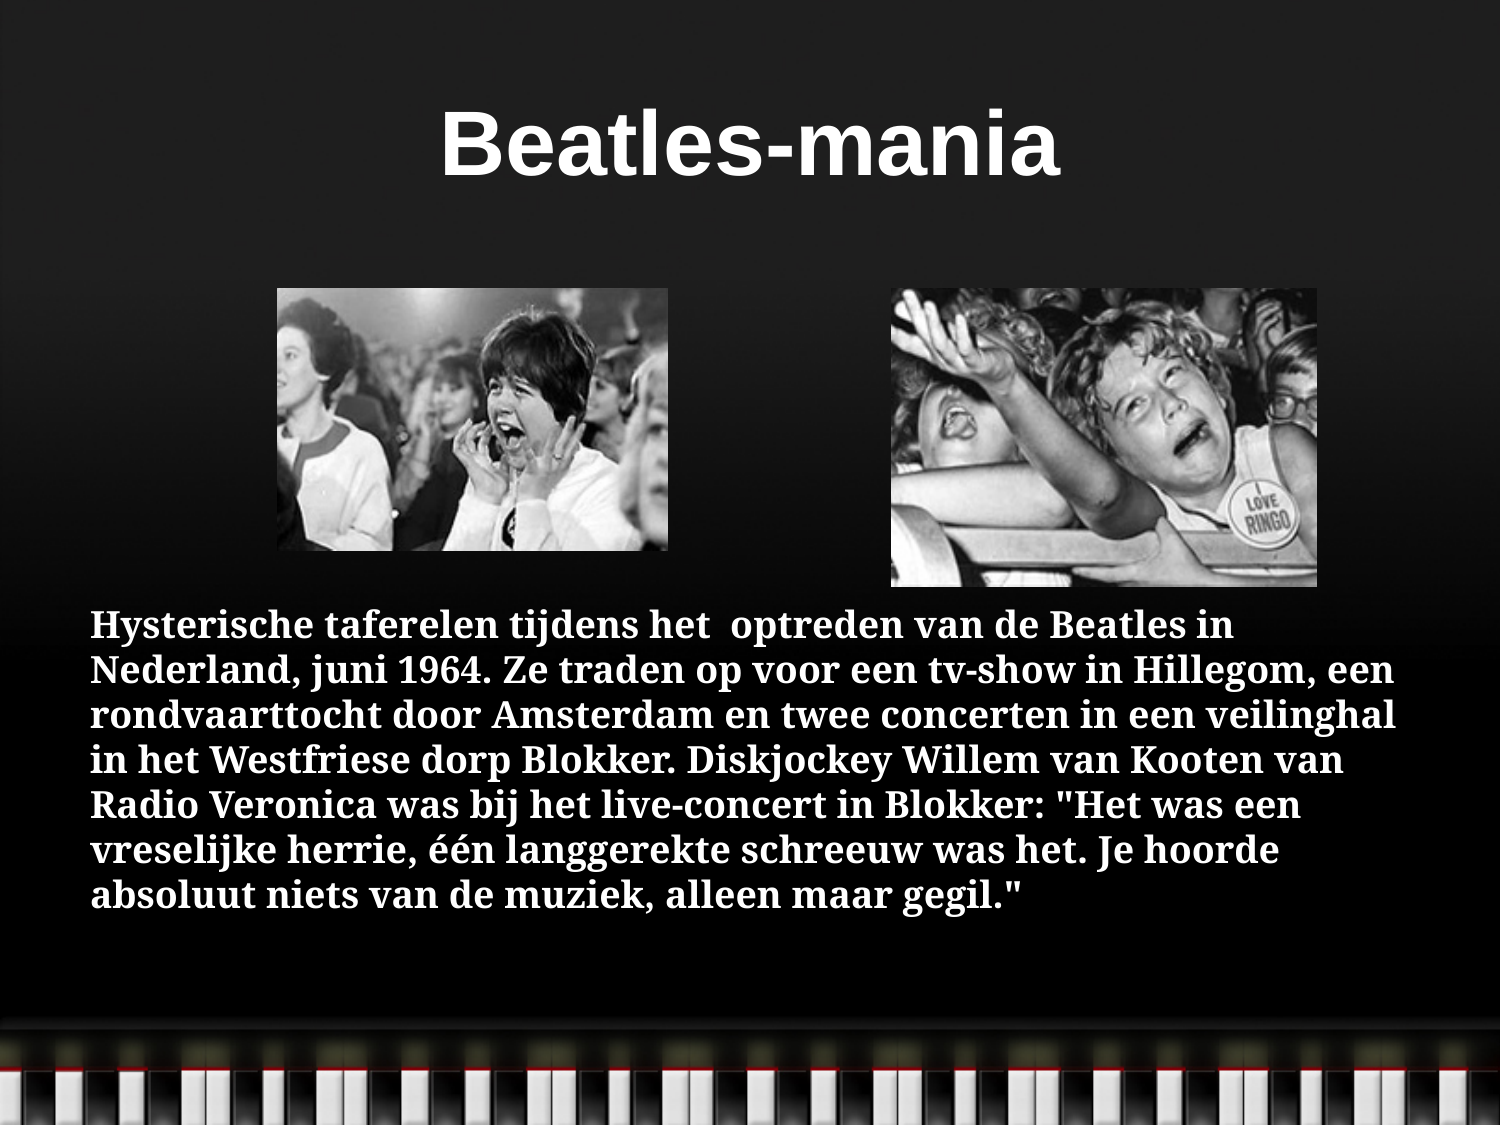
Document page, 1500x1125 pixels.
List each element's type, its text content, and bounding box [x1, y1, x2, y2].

list Hysterische taferelen tijdens het optreden van de Beatles in Nederland, juni 1964. Ze traden op voor een tv-show in Hillegom, een rondvaarttocht door Amsterdam en twee concerten in een veilinghal in het Westfriese dorp Blokker. Diskjockey Willem van Kooten van Radio Veronica was bij het live-concert in Blokker: "Het was een vreselijke herrie, één langgerekte schreeuw was het. Je hoorde absoluut niets van de muziek, alleen maar gegil." [75, 288, 1425, 925]
title Beatles-mania [75, 45, 1425, 233]
picture [0, 0, 1500, 1125]
